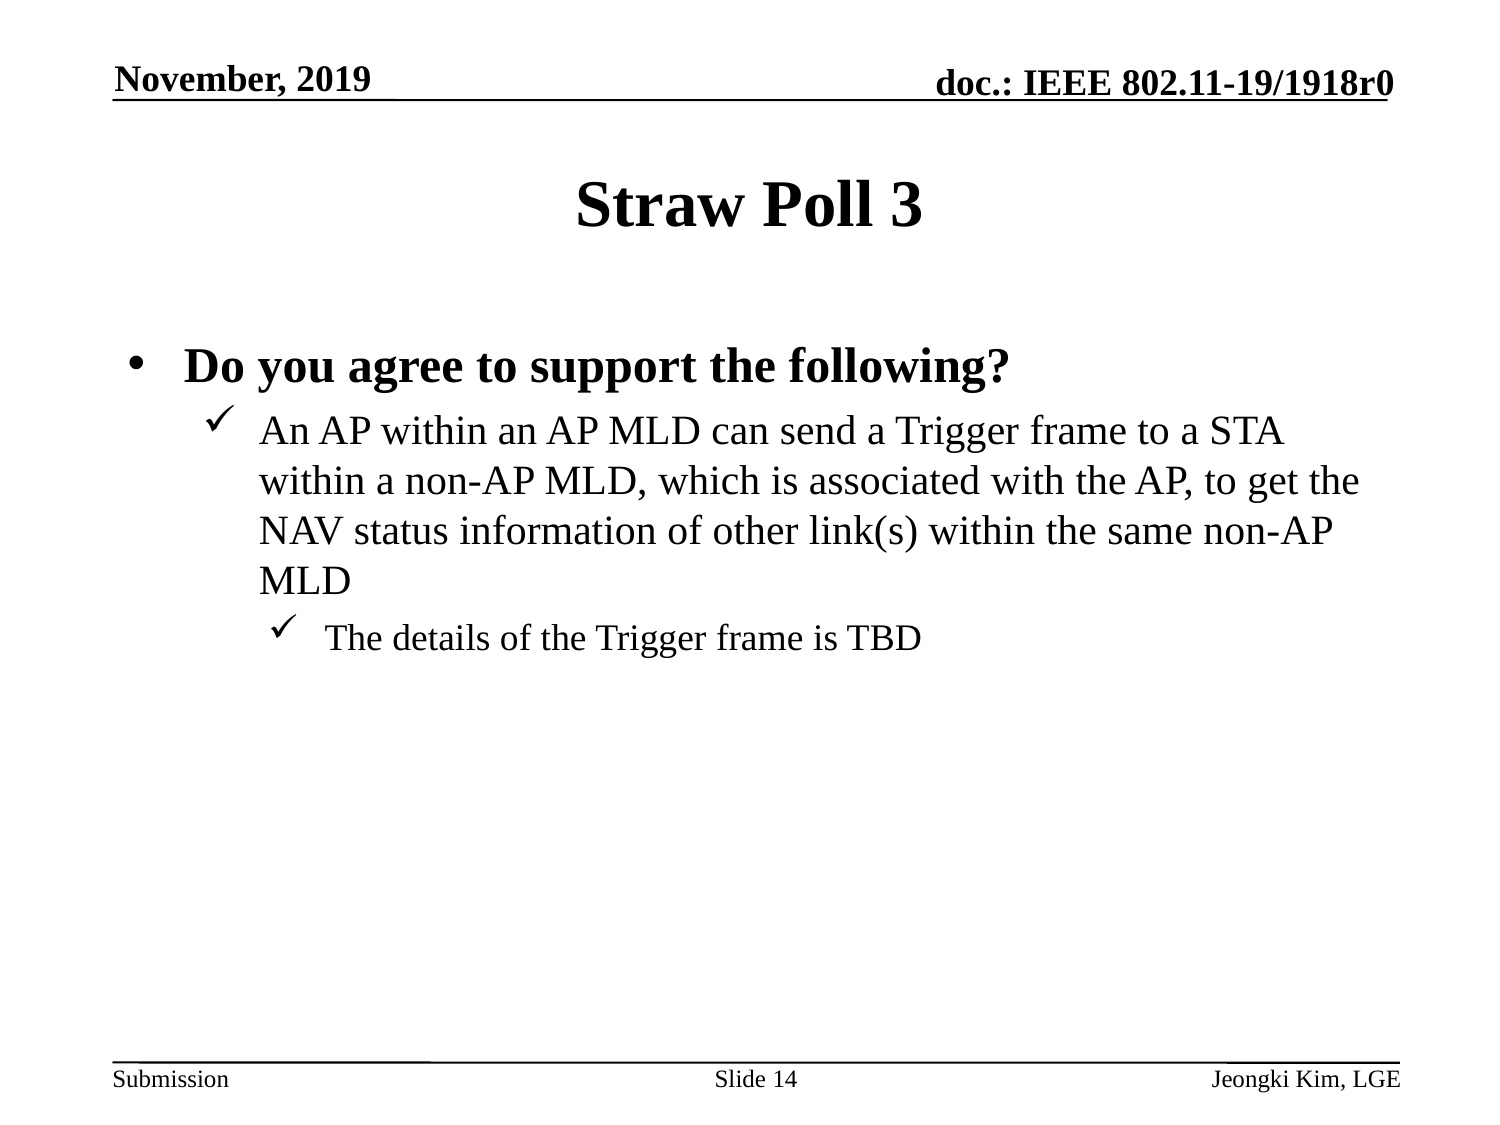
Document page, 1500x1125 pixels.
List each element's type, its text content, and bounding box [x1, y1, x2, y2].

footer Jeongki Kim, LGE [878, 1061, 1402, 1093]
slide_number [114, 54, 423, 100]
title Straw Poll 3 [112, 112, 1388, 288]
list Do you agree to support the following? An AP within an AP MLD can send a Trigger frame to a STA within a non-AP MLD, which is associated with the AP, to get the NAV status information of other link(s) within the same non-AP MLD The details of the Trigger frame is TBD [112, 324, 1388, 1000]
slide_number Slide 14 [712, 1061, 800, 1123]
